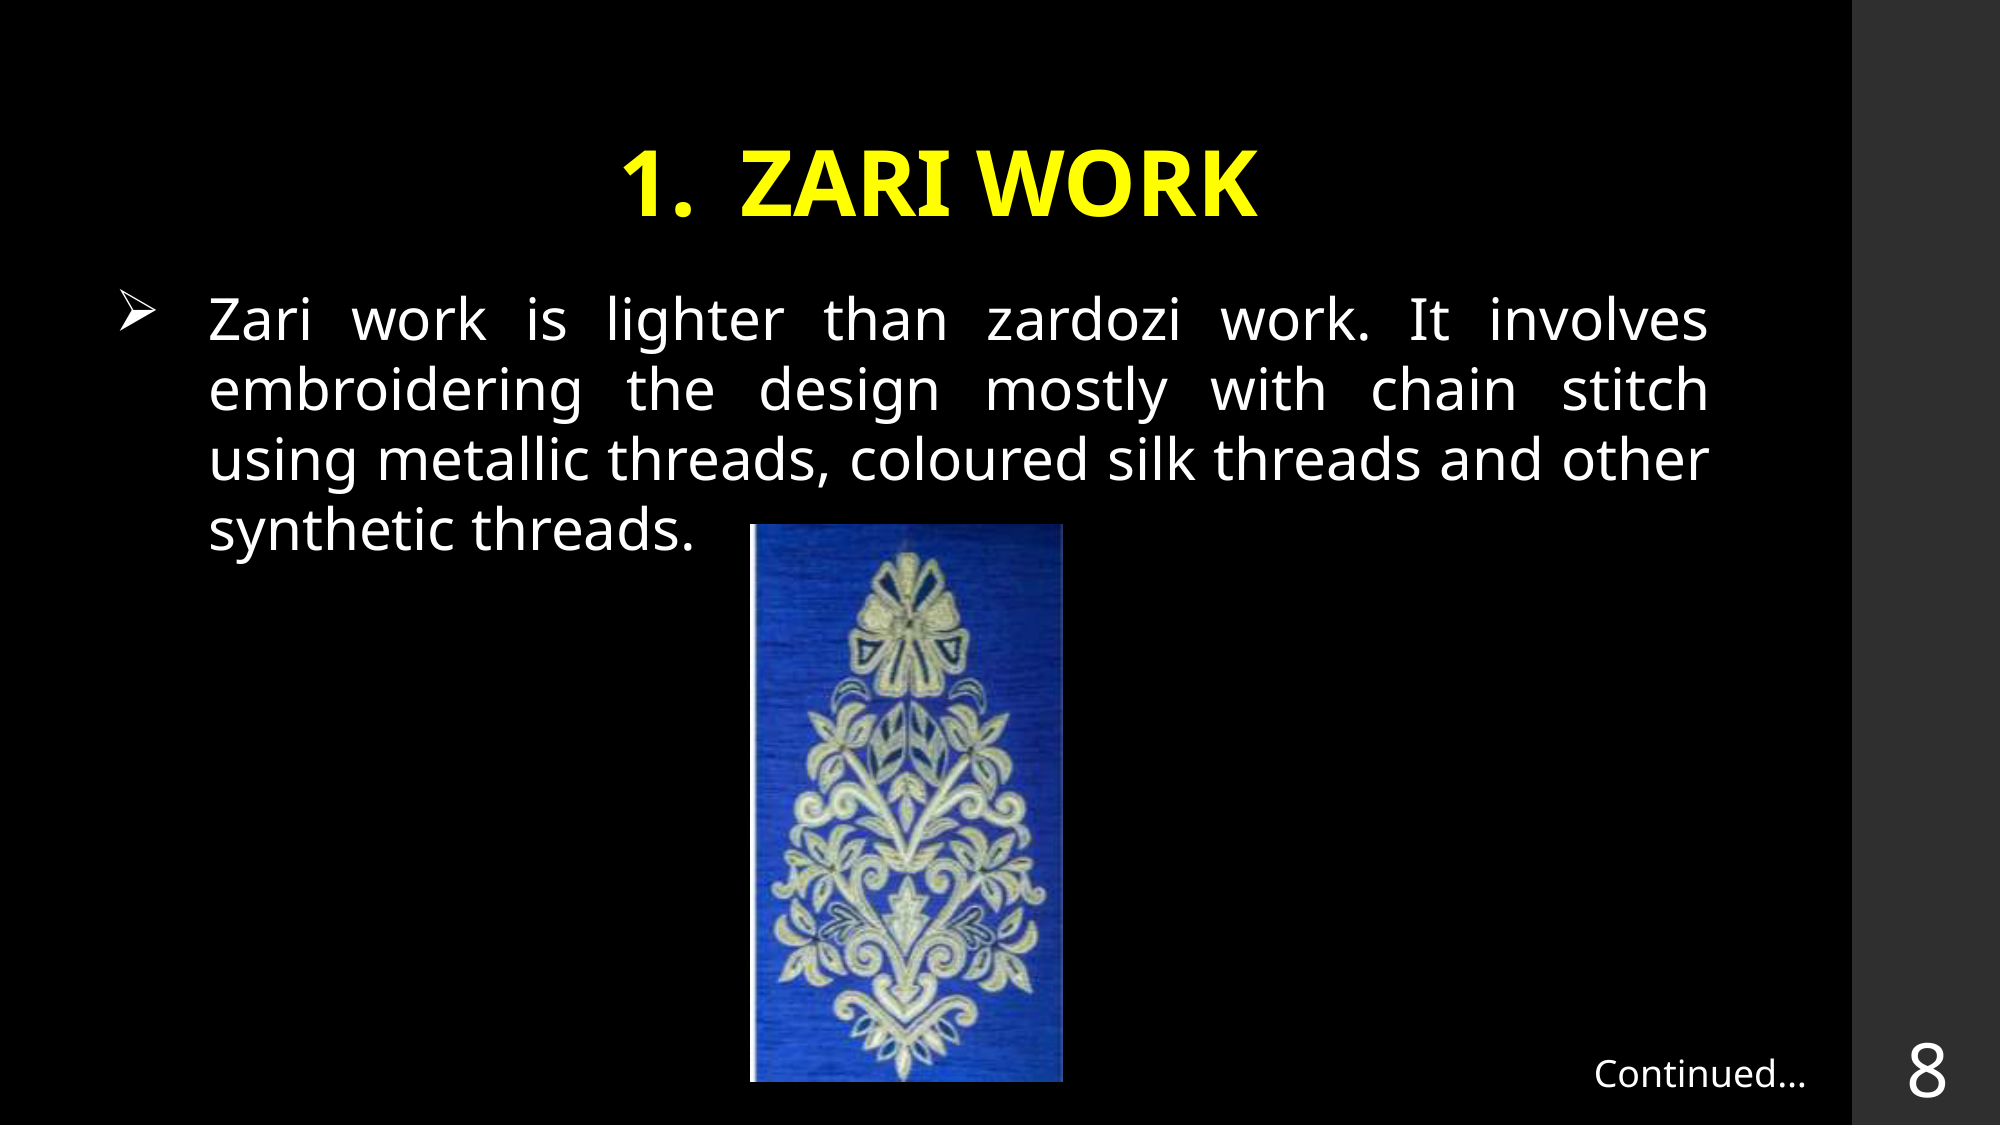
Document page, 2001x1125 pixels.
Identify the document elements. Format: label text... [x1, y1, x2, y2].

slide_number 8 [1902, 1022, 1953, 1125]
text_box ZARI WORK [449, 124, 1425, 235]
text_box Zari work is lighter than zardozi work. It involves embroidering the design mostly with chain stitch using metallic threads, coloured silk threads and other synthetic threads. [99, 275, 1725, 640]
picture [749, 524, 1063, 1082]
text_box Continued… [1578, 1042, 1823, 1103]
